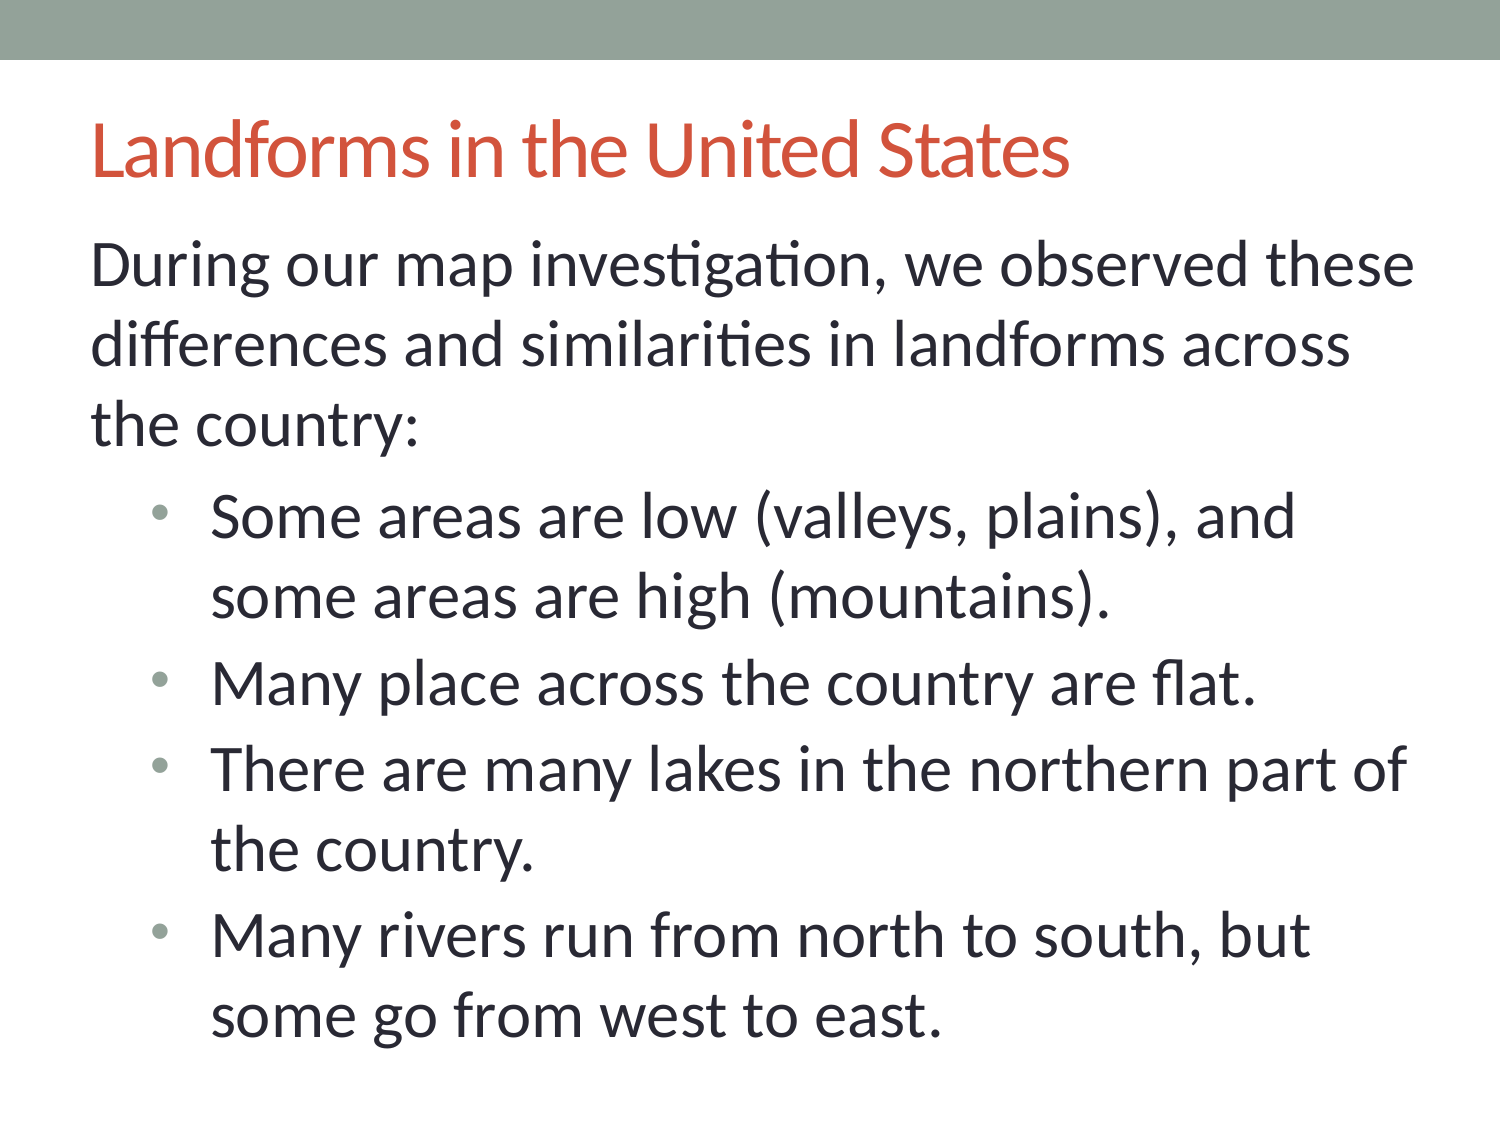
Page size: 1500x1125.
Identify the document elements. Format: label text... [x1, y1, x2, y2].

list During our map investigation, we observed these differences and similarities in landforms across the country: Some areas are low (valleys, plains), and some areas are high (mountains). Many place across the country are flat. There are many lakes in the northern part of the country. Many rivers run from north to south, but some go from west to east. [75, 212, 1450, 1088]
title Landforms in the United States [75, 62, 1425, 212]
